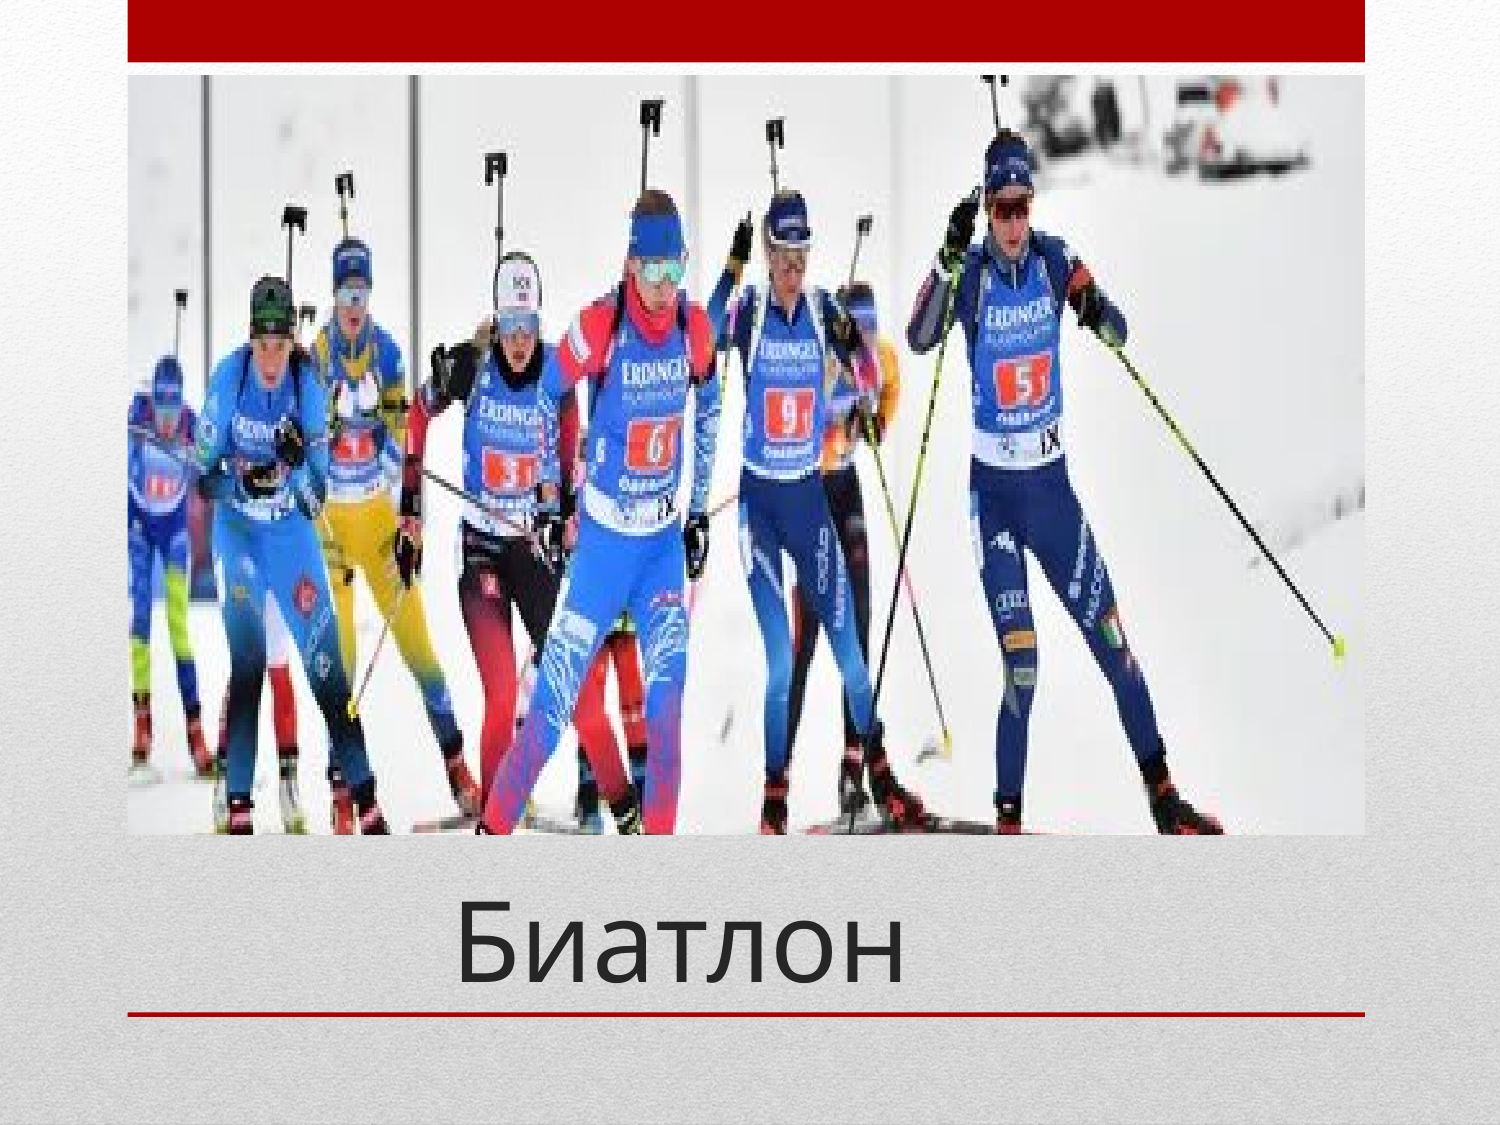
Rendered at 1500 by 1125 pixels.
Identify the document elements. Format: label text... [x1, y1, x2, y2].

picture [126, 74, 1366, 835]
title Биатлон [124, 843, 1238, 1013]
